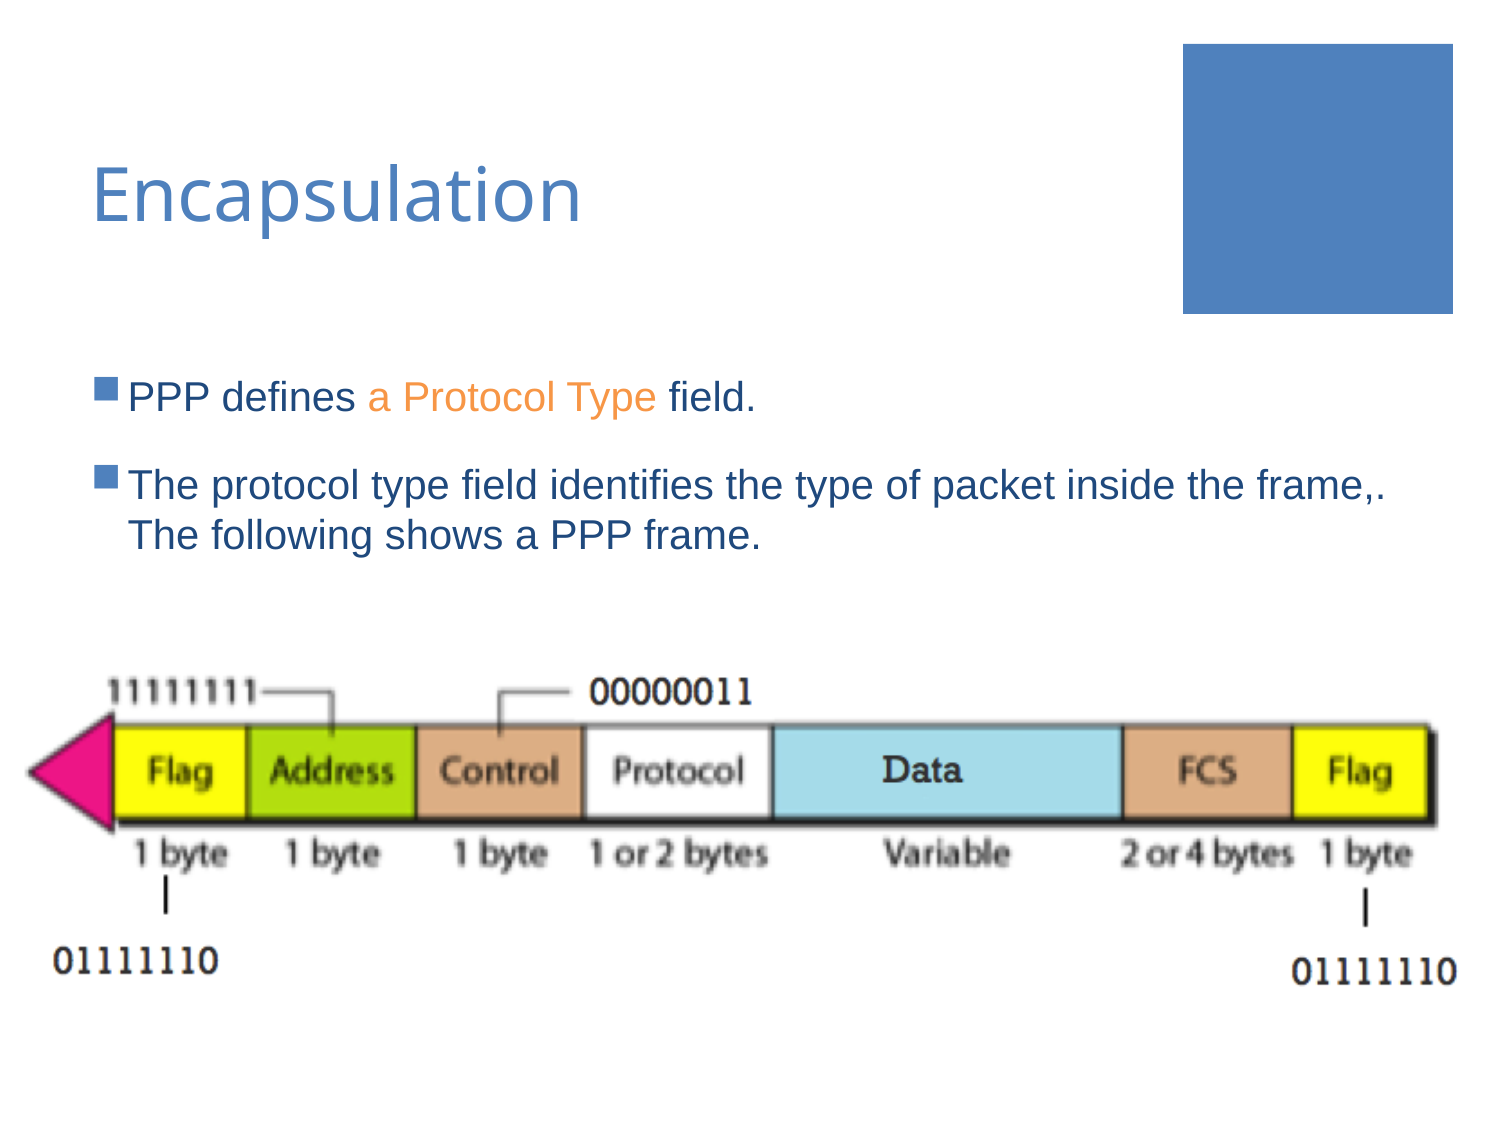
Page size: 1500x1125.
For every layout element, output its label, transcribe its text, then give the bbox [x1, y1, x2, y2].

title Encapsulation [75, 56, 1143, 244]
list PPP defines a Protocol Type field. The protocol type field identifies the type of packet inside the frame,. The following shows a PPP frame. [75, 362, 1434, 650]
picture [0, 650, 1500, 1006]
